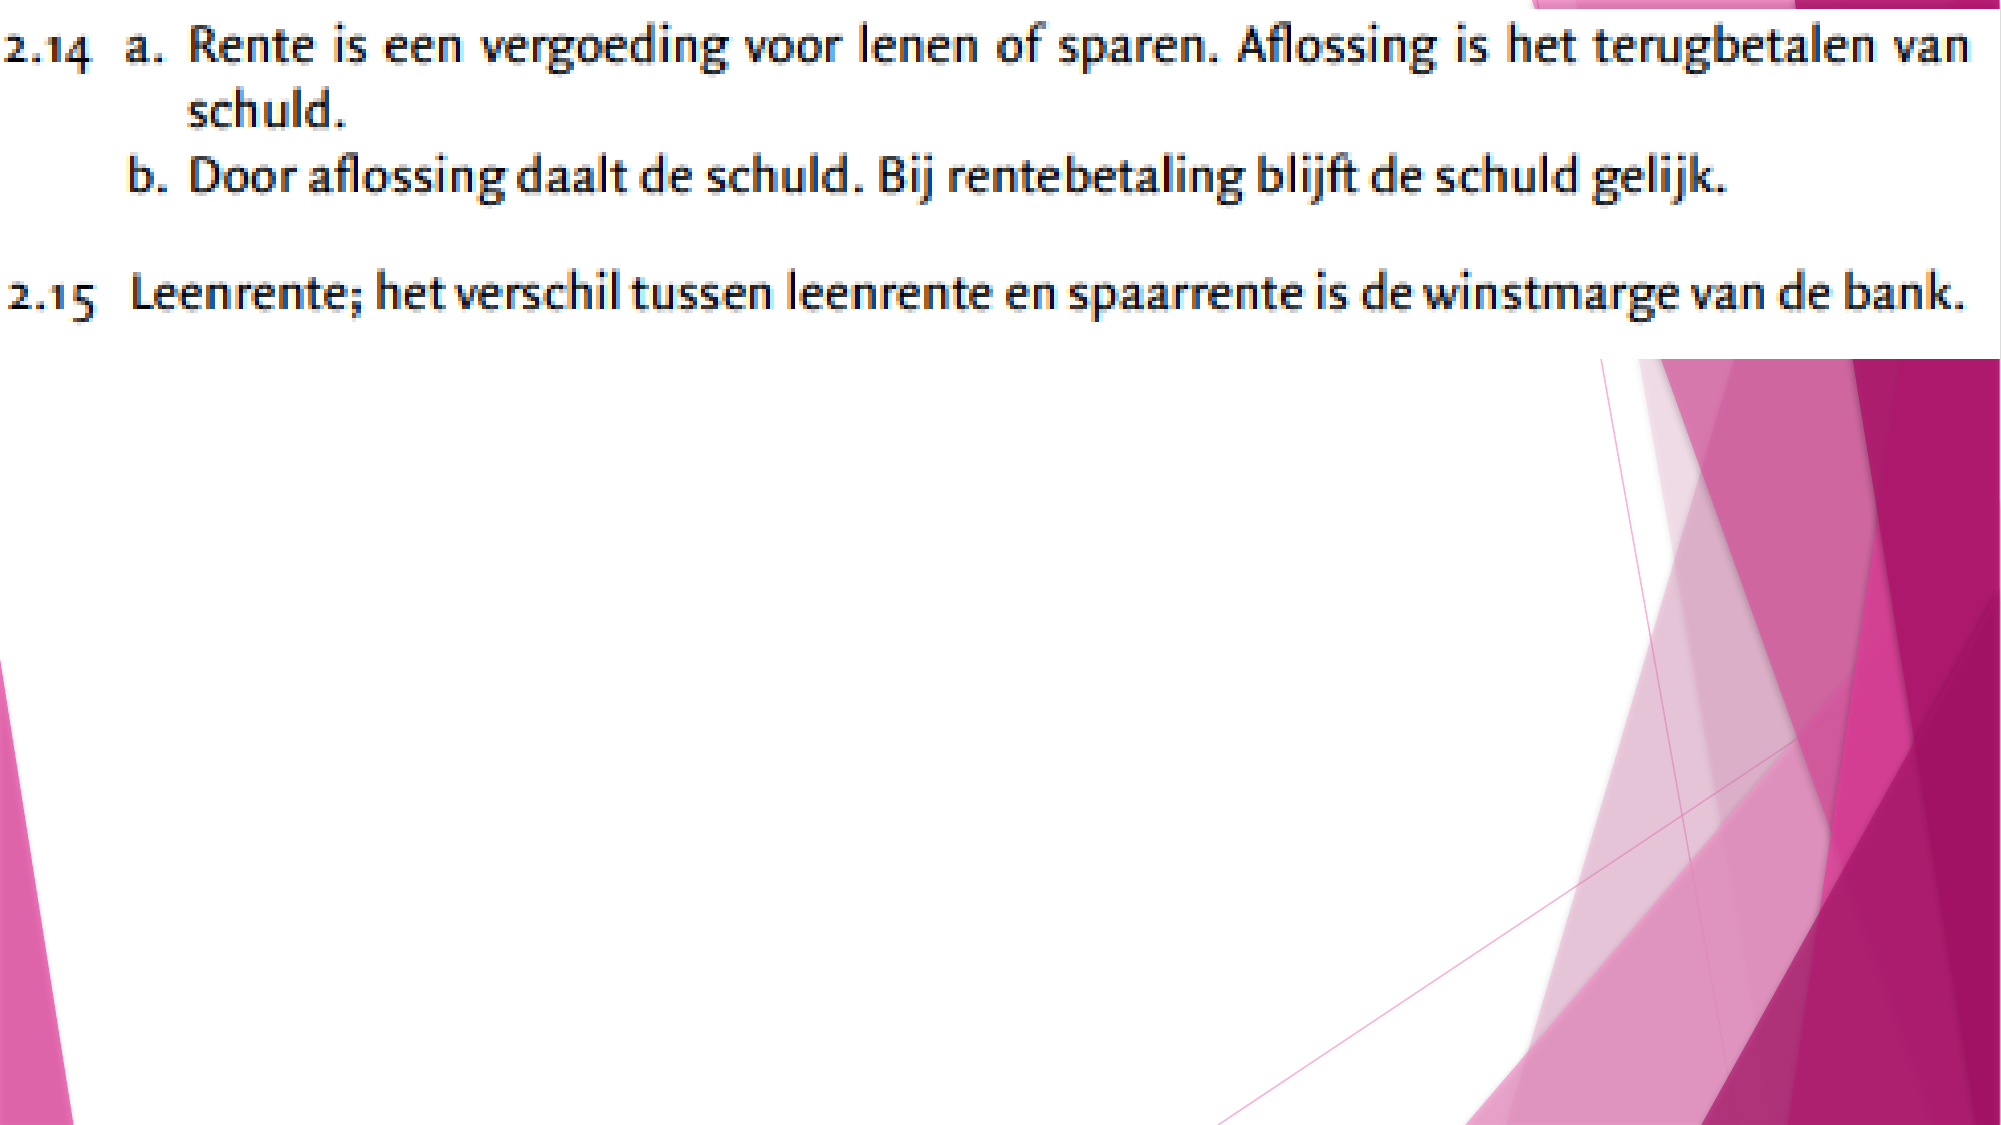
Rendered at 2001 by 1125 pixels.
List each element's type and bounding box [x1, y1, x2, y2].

picture [0, 8, 2000, 359]
